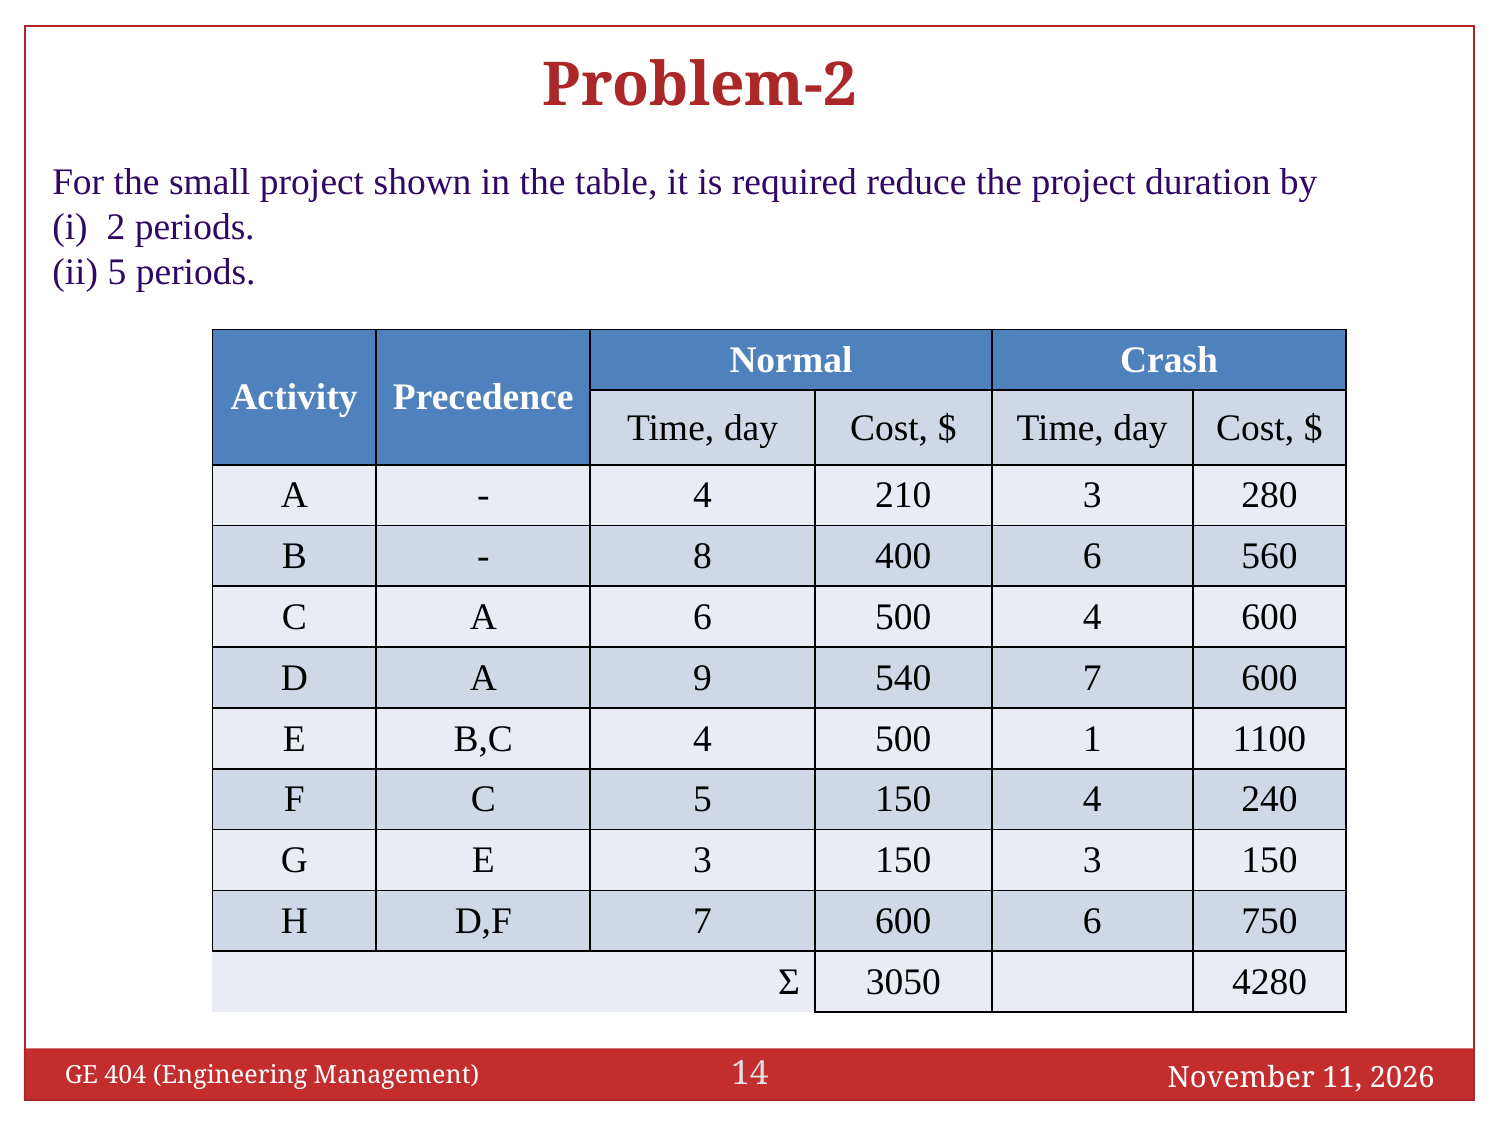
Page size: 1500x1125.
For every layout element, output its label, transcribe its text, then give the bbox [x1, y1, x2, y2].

table_cell 7 [591, 891, 814, 950]
title Problem-2 [0, 37, 1400, 125]
table_cell Σ [590, 952, 814, 1012]
table_cell 1100 [1194, 709, 1345, 768]
table_cell 150 [1194, 830, 1345, 890]
table_cell - [377, 526, 589, 585]
table_cell 750 [1194, 891, 1345, 950]
table_cell Cost, $ [816, 391, 991, 464]
table_cell 6 [993, 526, 1192, 585]
table_cell B [213, 526, 375, 585]
table_cell 540 [816, 648, 991, 707]
table_cell 240 [1194, 770, 1345, 829]
table_cell A [213, 466, 375, 525]
table_cell 1 [993, 709, 1192, 768]
table_cell 9 [591, 648, 814, 707]
table_header Precedence [377, 330, 589, 464]
table_cell 400 [816, 526, 991, 585]
text_box For the small project shown in the table, it is required reduce the project duration by (i) 2 periods. (ii) 5 periods. [37, 149, 1425, 300]
table_cell D,F [377, 891, 589, 950]
table_cell E [213, 709, 375, 768]
table_cell 6 [591, 587, 814, 646]
table_cell 280 [1194, 466, 1345, 525]
table_cell 7 [993, 648, 1192, 707]
table_cell 600 [816, 891, 991, 950]
table_cell 500 [816, 587, 991, 646]
table_cell 500 [816, 709, 991, 768]
table_cell A [377, 587, 589, 646]
table_cell [993, 952, 1192, 1011]
slide_number 14 [699, 1037, 800, 1110]
table_cell Cost, $ [1194, 391, 1345, 464]
table_cell 210 [816, 466, 991, 525]
table_cell [212, 952, 376, 1012]
table_cell 4 [993, 587, 1192, 646]
table_cell 6 [993, 891, 1192, 950]
table_cell 3 [591, 830, 814, 890]
table_cell 600 [1194, 587, 1345, 646]
table_cell Time, day [993, 391, 1192, 464]
table_cell 4280 [1194, 952, 1345, 1011]
table_cell 4 [993, 770, 1192, 829]
table_header Crash [993, 330, 1345, 389]
table_cell Time, day [591, 391, 814, 464]
table_cell [376, 952, 590, 1012]
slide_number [950, 1050, 1450, 1111]
footer GE 404 (Engineering Management) [50, 1051, 638, 1112]
table_cell B,C [377, 709, 589, 768]
table_cell 600 [1194, 648, 1345, 707]
table_cell C [377, 770, 589, 829]
table_cell 150 [816, 770, 991, 829]
table_header Activity [213, 330, 375, 464]
table_cell E [377, 830, 589, 890]
table_cell 3 [993, 466, 1192, 525]
table_cell 8 [591, 526, 814, 585]
table_cell 4 [591, 709, 814, 768]
table_header Normal [591, 330, 991, 389]
table_cell C [213, 587, 375, 646]
table_cell H [213, 891, 375, 950]
table_cell A [377, 648, 589, 707]
table_cell G [213, 830, 375, 890]
table_cell 5 [591, 770, 814, 829]
table_cell - [377, 466, 589, 525]
table_cell 3050 [816, 952, 991, 1011]
table_cell 560 [1194, 526, 1345, 585]
table_cell 4 [591, 466, 814, 525]
table_cell 150 [816, 830, 991, 890]
table_cell D [213, 648, 375, 707]
table_cell F [213, 770, 375, 829]
table_cell 3 [993, 830, 1192, 890]
